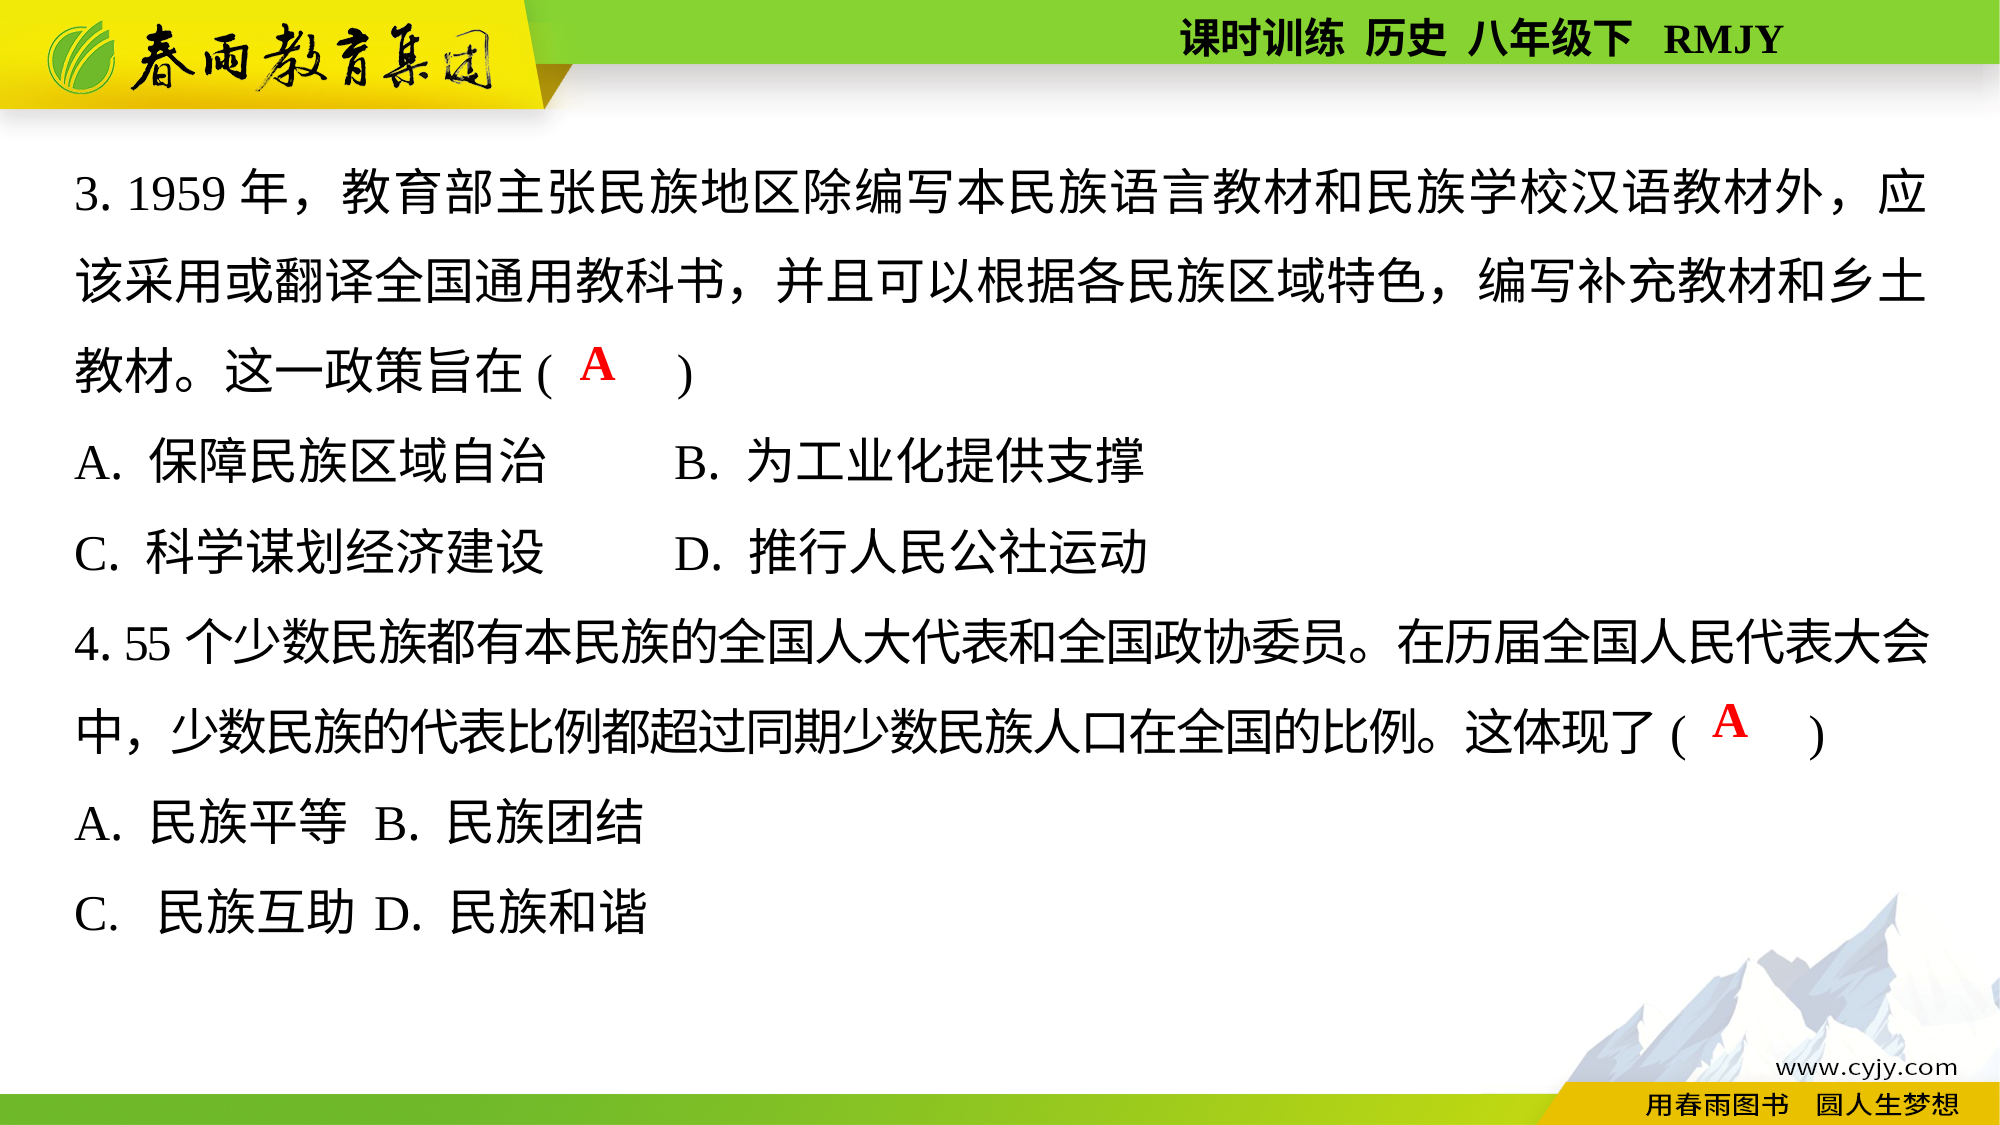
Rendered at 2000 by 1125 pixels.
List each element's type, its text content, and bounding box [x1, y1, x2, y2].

text_box A [1697, 680, 1763, 756]
picture [0, 0, 2000, 1125]
text_box A [564, 323, 631, 399]
list 3. 1959年，教育部主张民族地区除编写本民族语言教材和民族学校汉语教材外，应该采用或翻译全国通用教科书，并且可以根据各民族区域特色，编写补充教材和乡土教材。这一政策旨在( ) A. 保障民族区域自治 B. 为工业化提供支撑 C. 科学谋划经济建设 D. 推行人民公社运动 4. 55个少数民族都有本民族的全国人大代表和全国政协委员。在历届全国人民代表大会中，少数民族的代表比例都超过同期少数民族人口在全国的比例。这体现了( ) A. 民族平等 B. 民族团结 C. 民族互助 D. 民族和谐 [59, 122, 1944, 956]
